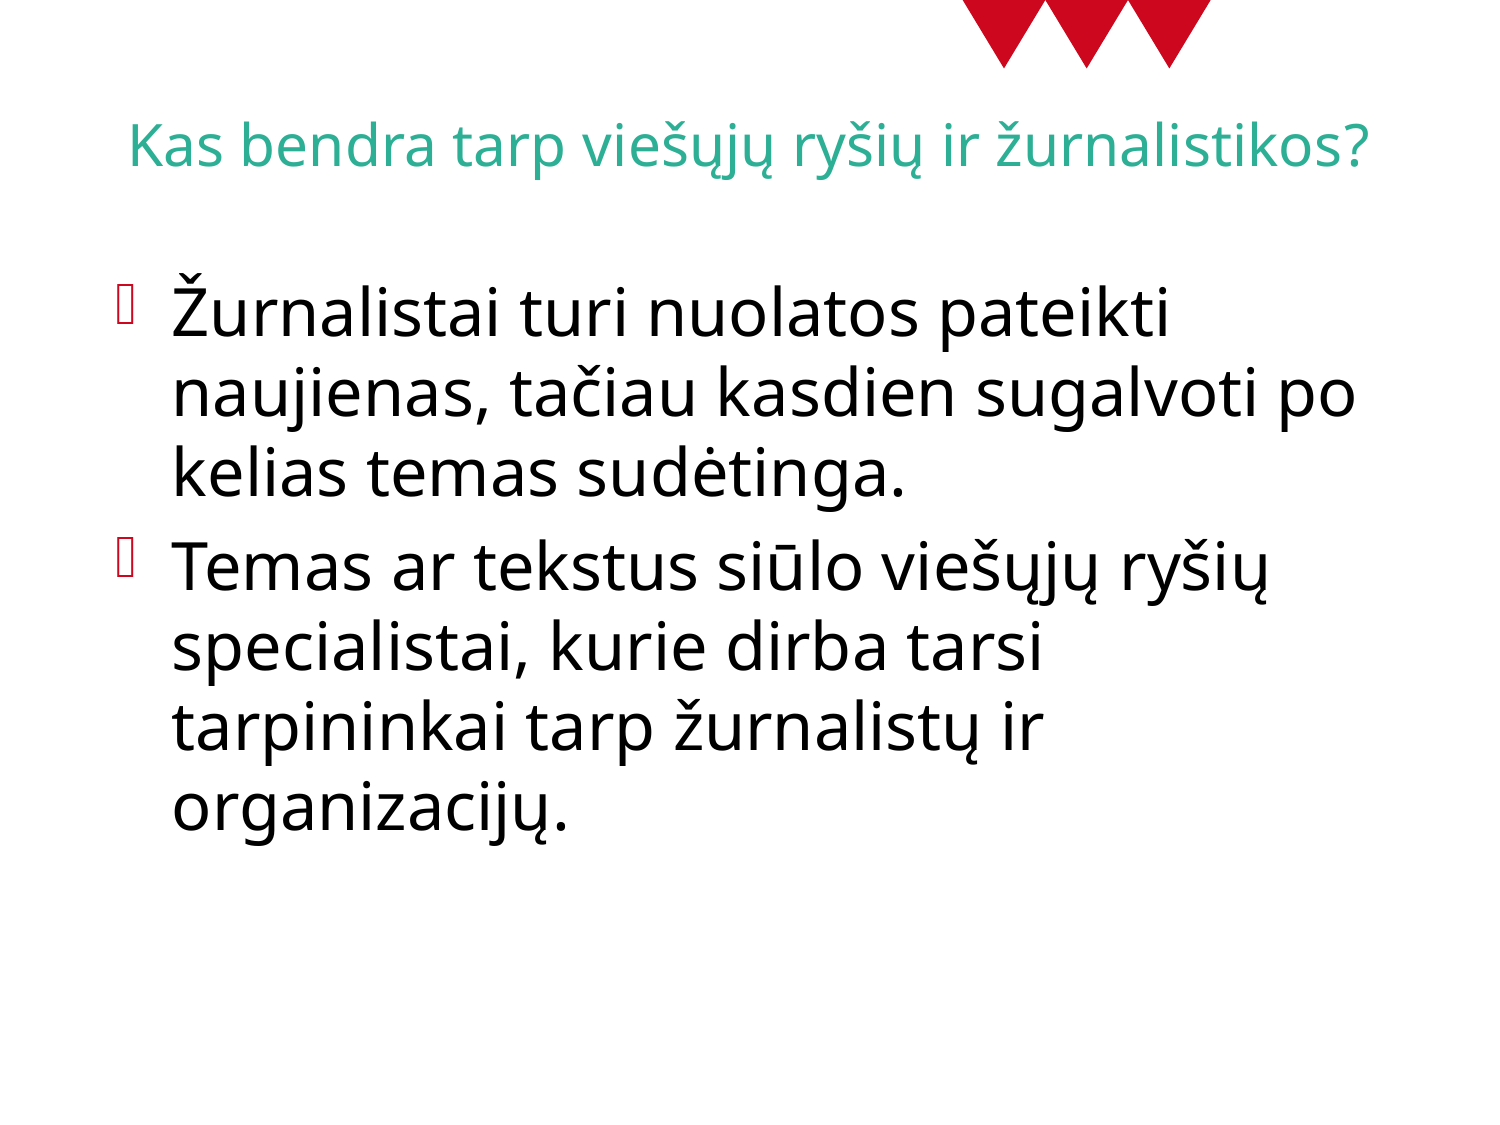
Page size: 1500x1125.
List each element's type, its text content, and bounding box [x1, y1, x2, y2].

list Žurnalistai turi nuolatos pateikti naujienas, tačiau kasdien sugalvoti po kelias temas sudėtinga. Temas ar tekstus siūlo viešųjų ryšių specialistai, kurie dirba tarsi tarpininkai tarp žurnalistų ir organizacijų. [100, 262, 1400, 1012]
title Kas bendra tarp viešųjų ryšių ir žurnalistikos? [112, 66, 1388, 220]
